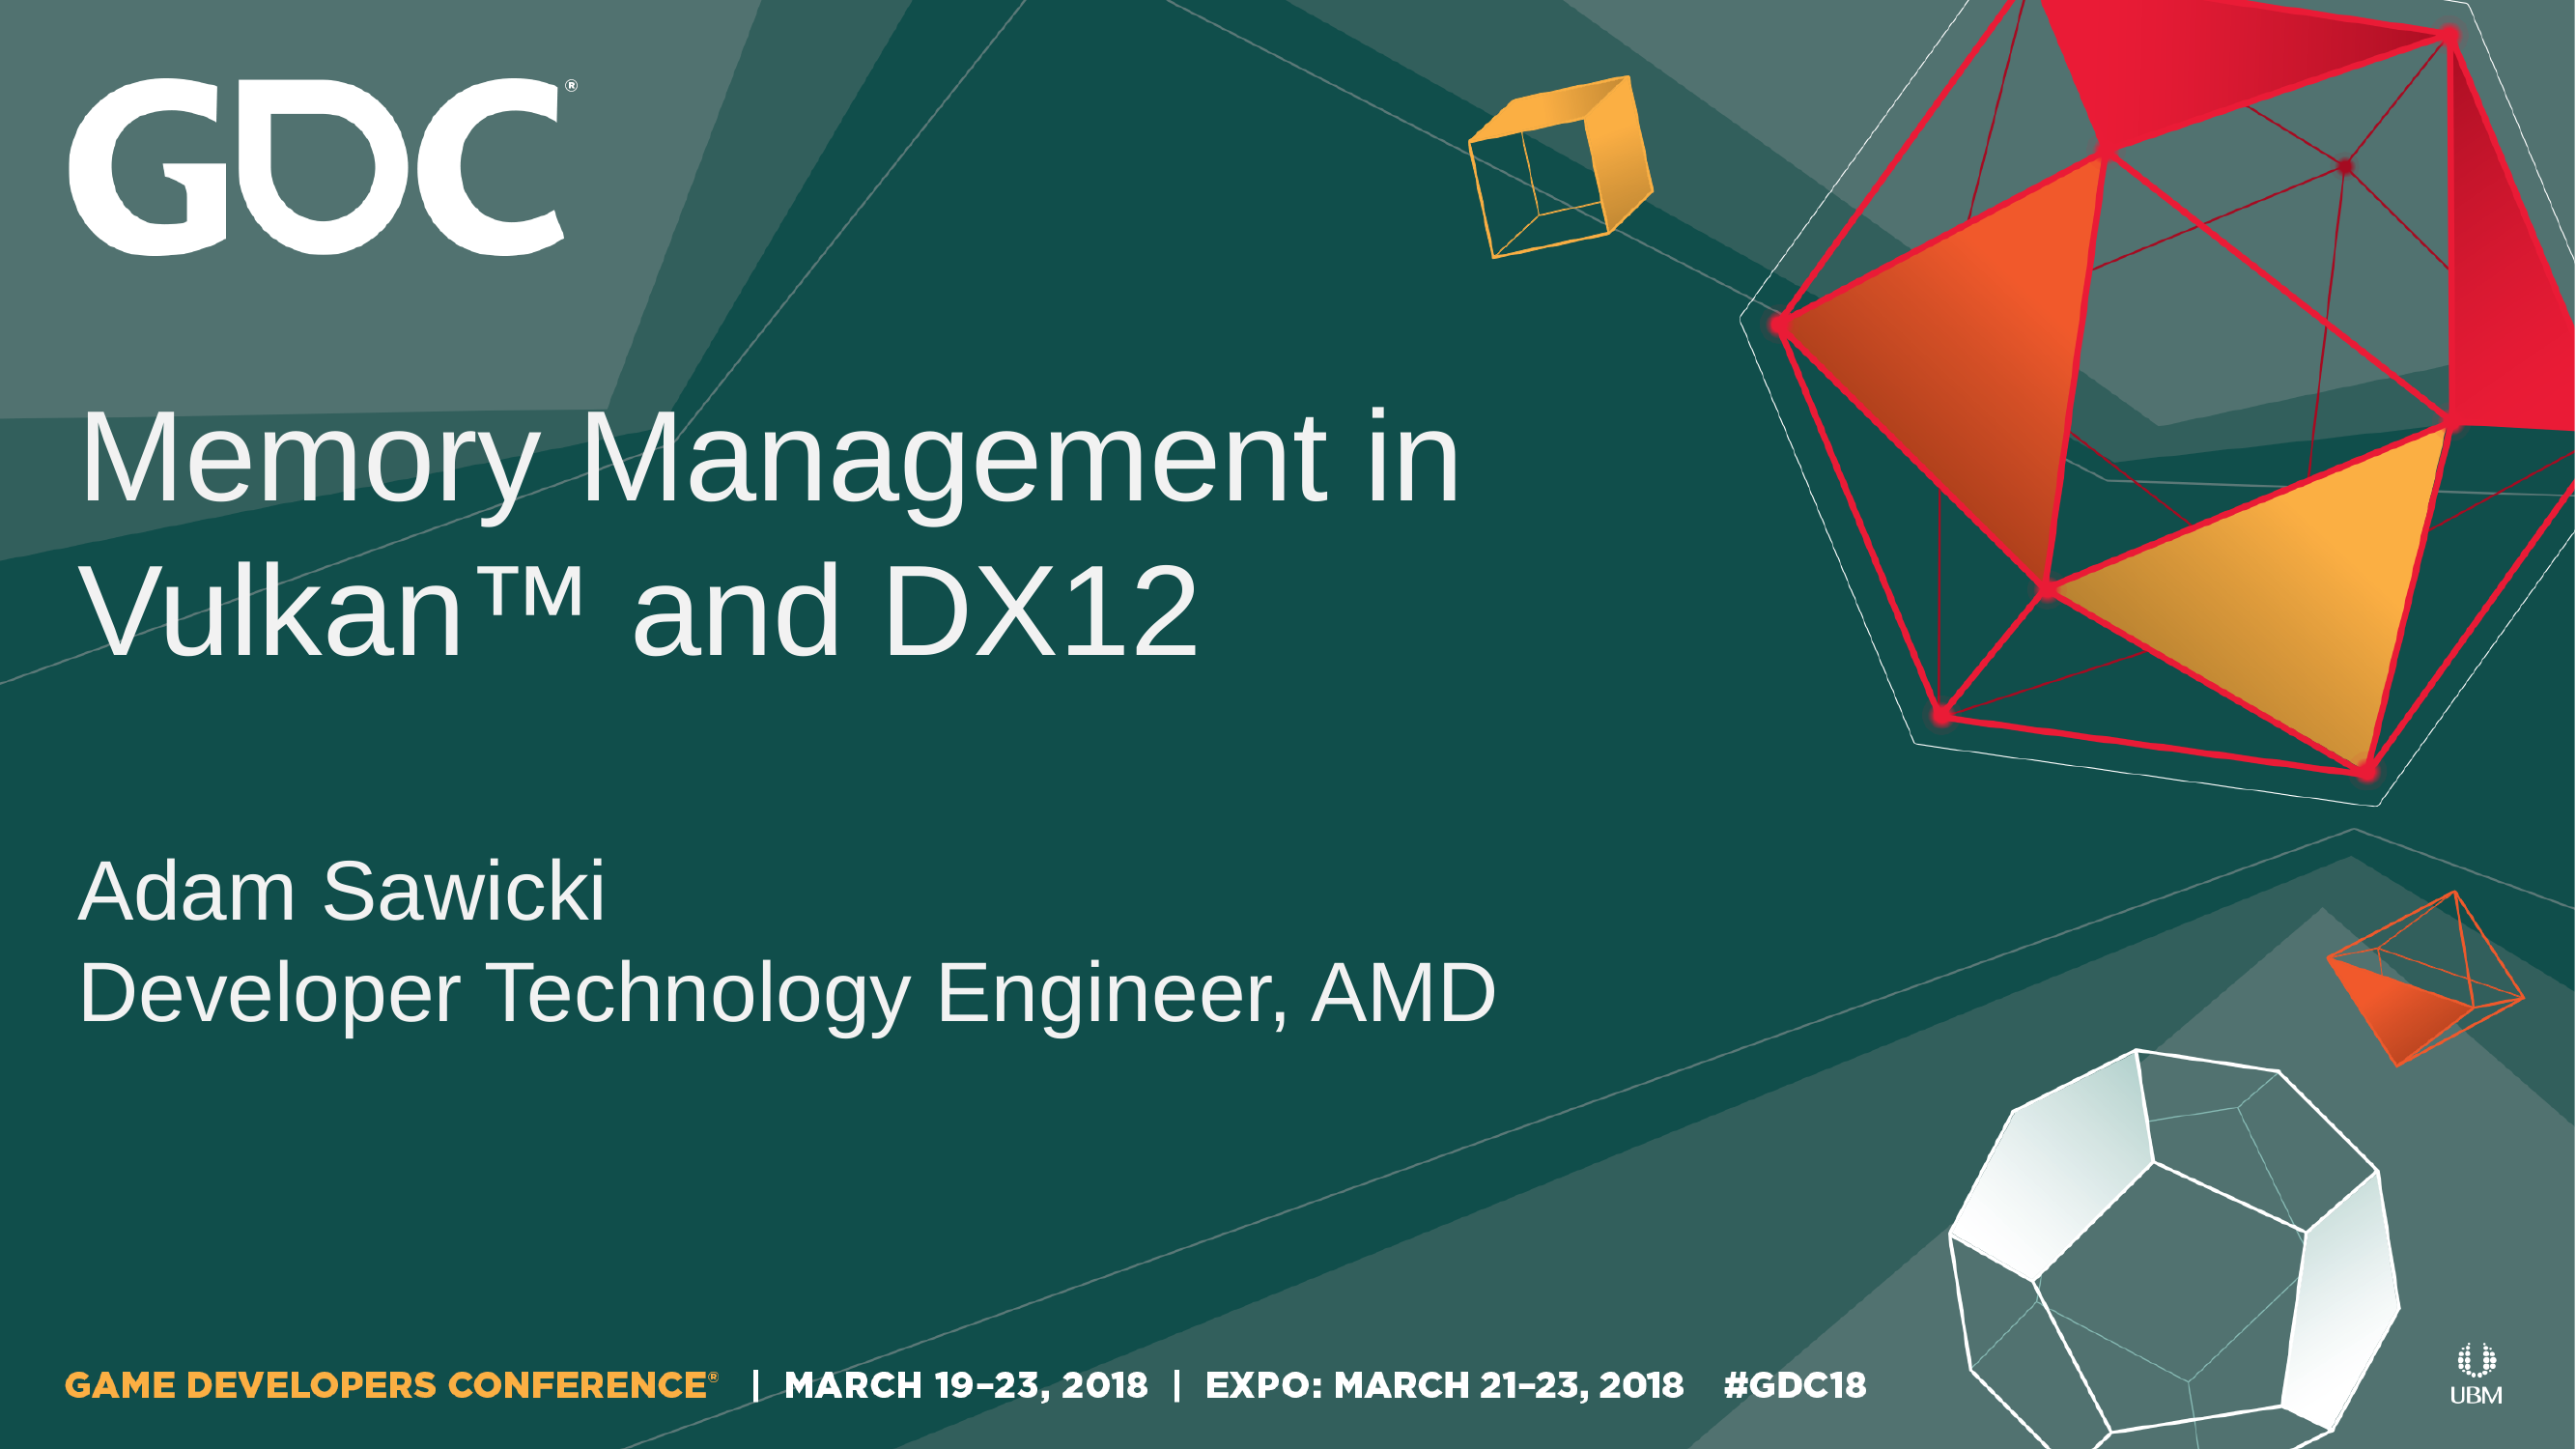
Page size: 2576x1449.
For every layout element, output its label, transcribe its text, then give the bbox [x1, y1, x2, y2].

picture [0, 0, 2575, 1449]
title Memory Management in Vulkan™ and DX12 Adam Sawicki Developer Technology Engineer, AMD [64, 358, 1761, 1240]
